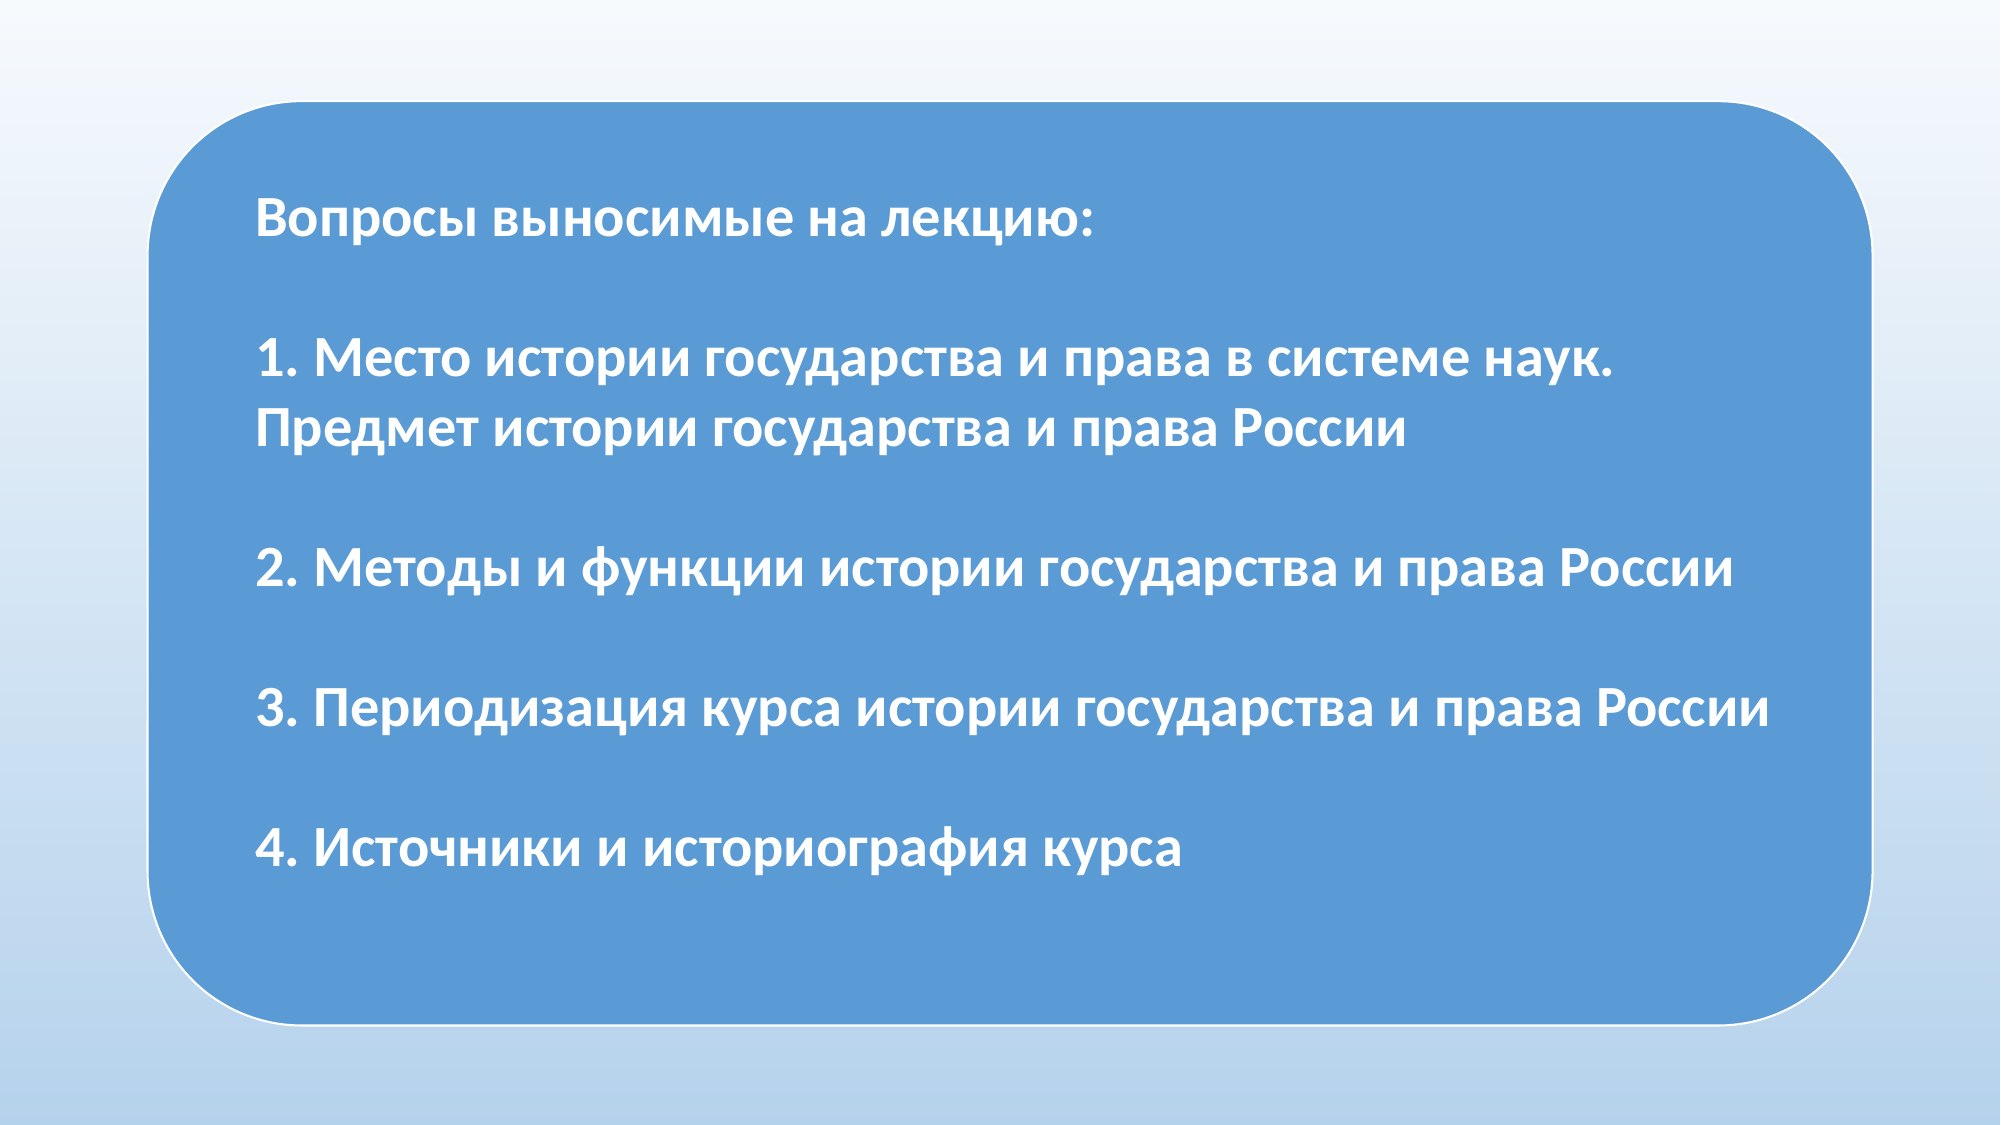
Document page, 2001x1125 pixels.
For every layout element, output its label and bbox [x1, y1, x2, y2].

text_box [147, 85, 1873, 1041]
